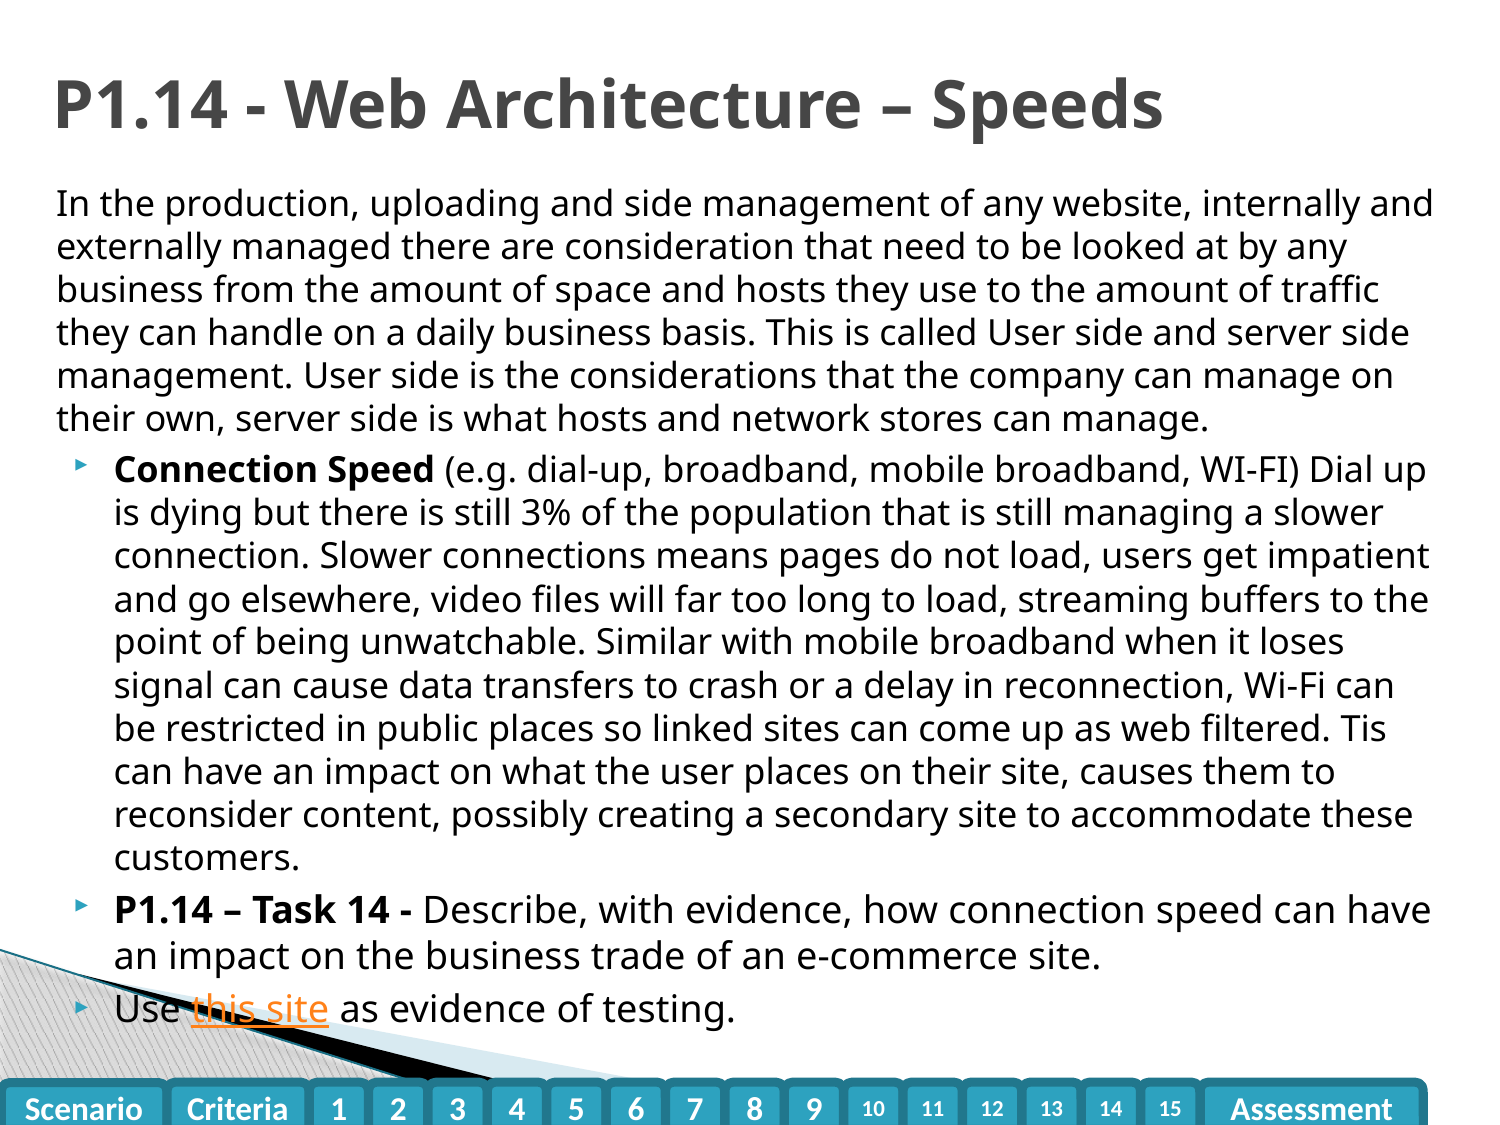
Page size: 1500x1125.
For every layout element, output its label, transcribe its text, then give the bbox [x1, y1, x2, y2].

title P1.14 - Web Architecture – Speeds [37, 30, 1471, 173]
list In the production, uploading and side management of any website, internally and externally managed there are consideration that need to be looked at by any business from the amount of space and hosts they use to the amount of traffic they can handle on a daily business basis. This is called User side and server side management. User side is the considerations that the company can manage on their own, server side is what hosts and network stores can manage. Connection Speed (e.g. dial-up, broadband, mobile broadband, WI-FI) Dial up is dying but there is still 3% of the population that is still managing a slower connection. Slower connections means pages do not load, users get impatient and go elsewhere, video files will far too long to load, streaming buffers to the point of being unwatchable. Similar with mobile broadband when it loses signal can cause data transfers to crash or a delay in reconnection, Wi-Fi can be restricted in public places so linked sites can come up as web filtered. Tis can have an impact on what the user places on their site, causes them to reconsider content, possibly creating a secondary site to accommodate these customers. P1.14 – Task 14 - Describe, with evidence, how connection speed can have an impact on the business trade of an e-commerce site. Use this site as evidence of testing. [41, 172, 1459, 1047]
